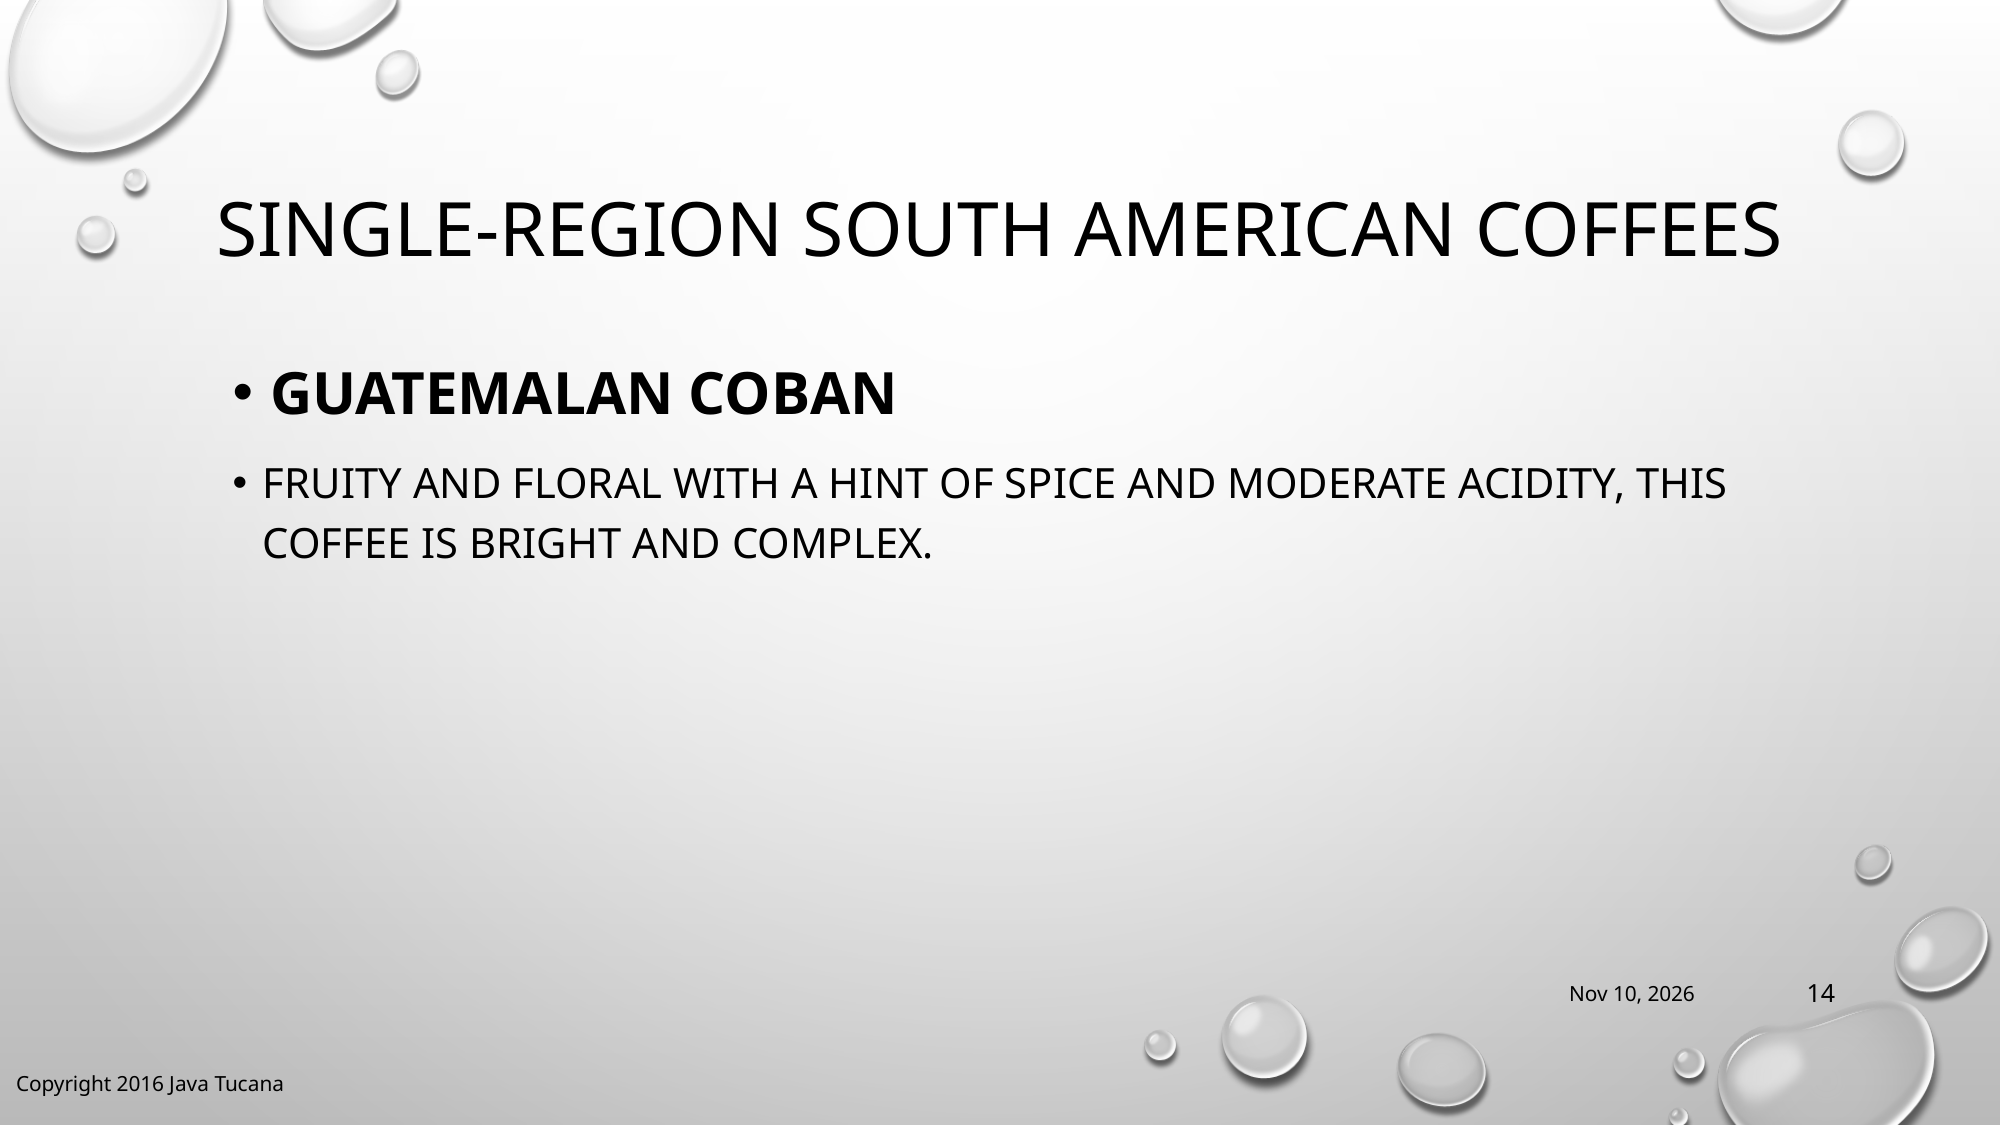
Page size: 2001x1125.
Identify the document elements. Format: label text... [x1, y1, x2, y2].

footer Copyright 2016 Java Tucana [1, 1055, 1096, 1116]
title Single-region South American coffees [149, 101, 1851, 364]
slide_number 14 [1724, 965, 1851, 1025]
list Guatemalan Coban Fruity and floral with a hint of spice and moderate acidity, this coffee is bright and complex. [217, 334, 1793, 995]
slide_number 9-Feb-16 [1259, 965, 1710, 1025]
picture [0, 0, 2000, 1125]
